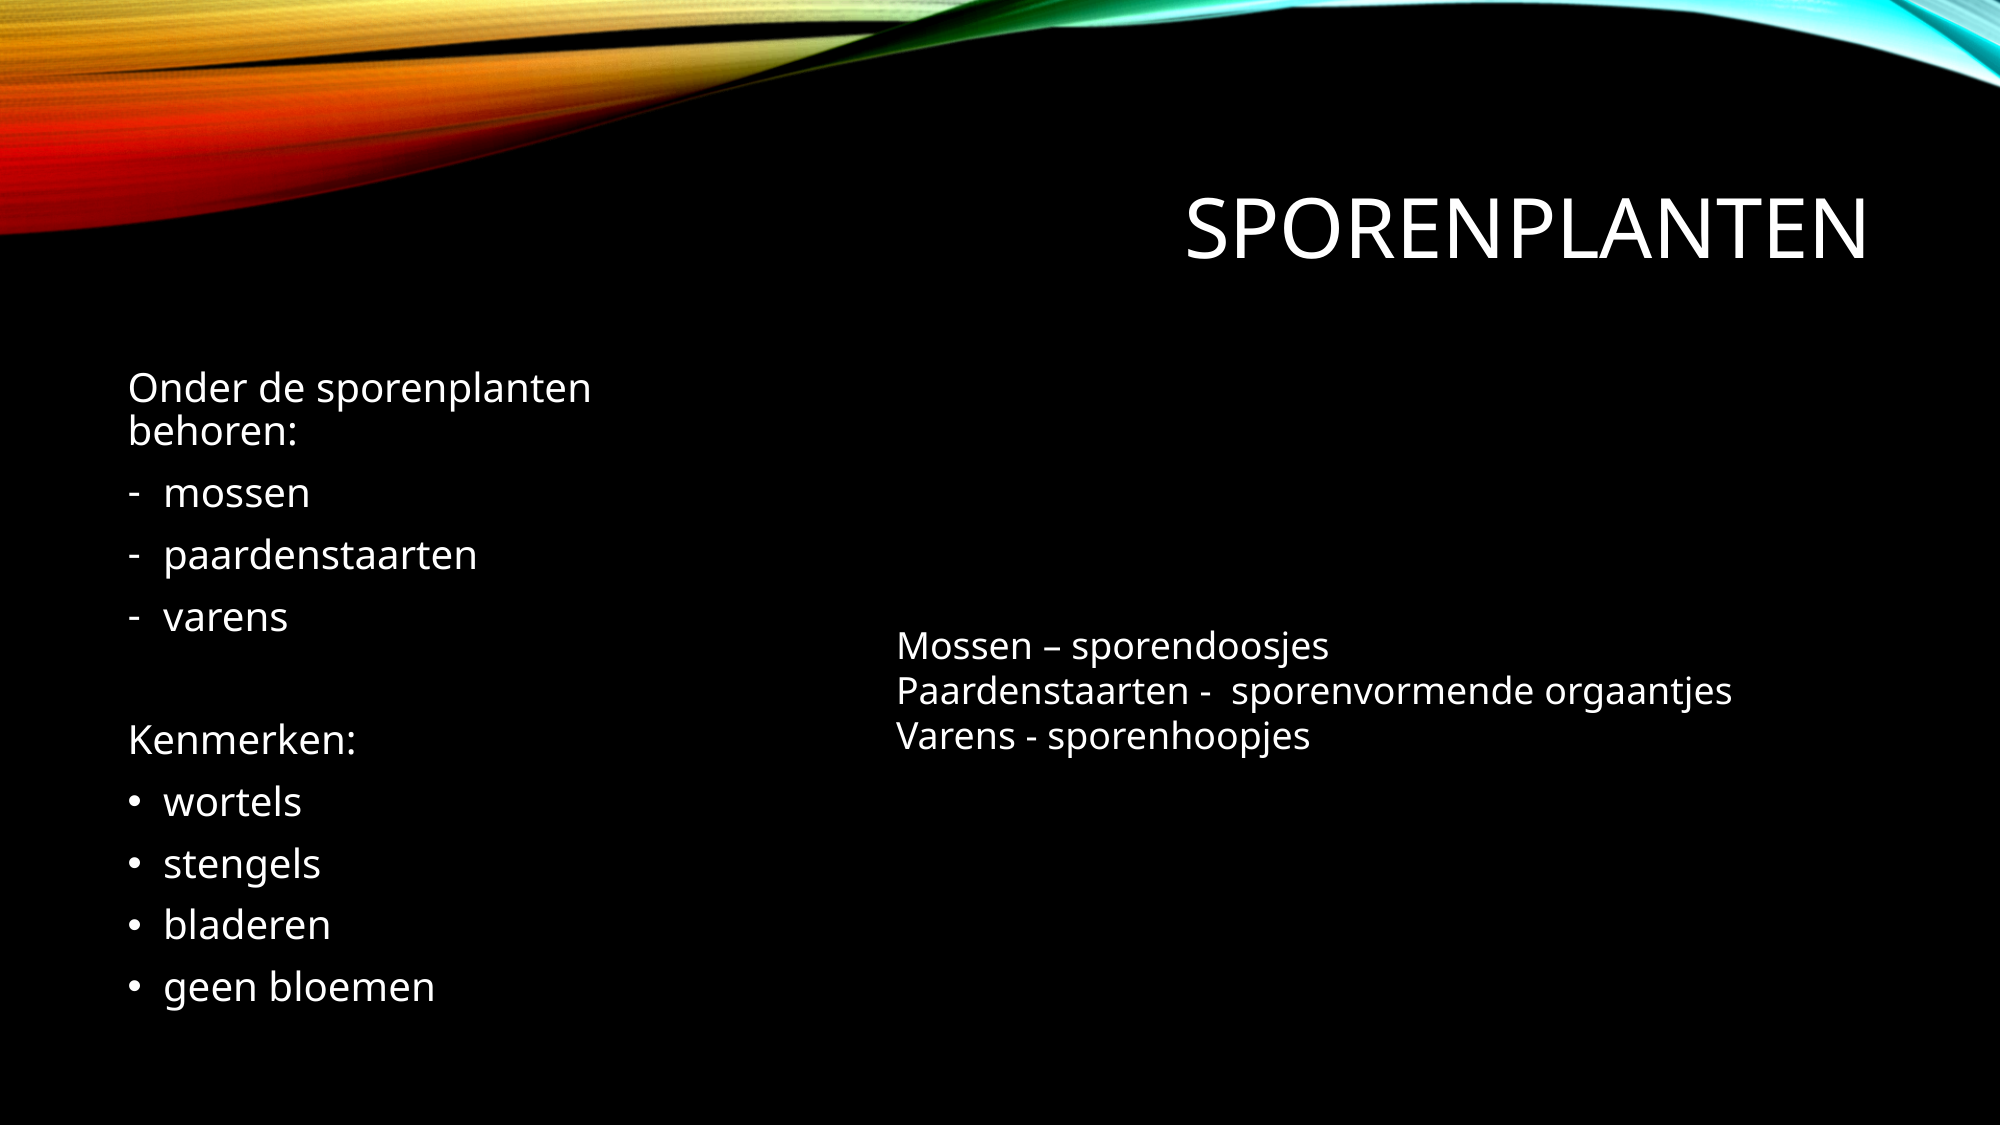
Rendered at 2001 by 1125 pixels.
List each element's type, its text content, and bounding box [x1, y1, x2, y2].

picture [0, 0, 2000, 237]
text_box Mossen – sporendoosjes Paardenstaarten - sporenvormende orgaantjes Varens - sporenhoopjes [881, 614, 1902, 764]
list Onder de sporenplanten behoren: mossen paardenstaarten varens Kenmerken: wortels stengels bladeren geen bloemen [112, 360, 717, 1021]
title Sporenplanten [474, 125, 1888, 338]
